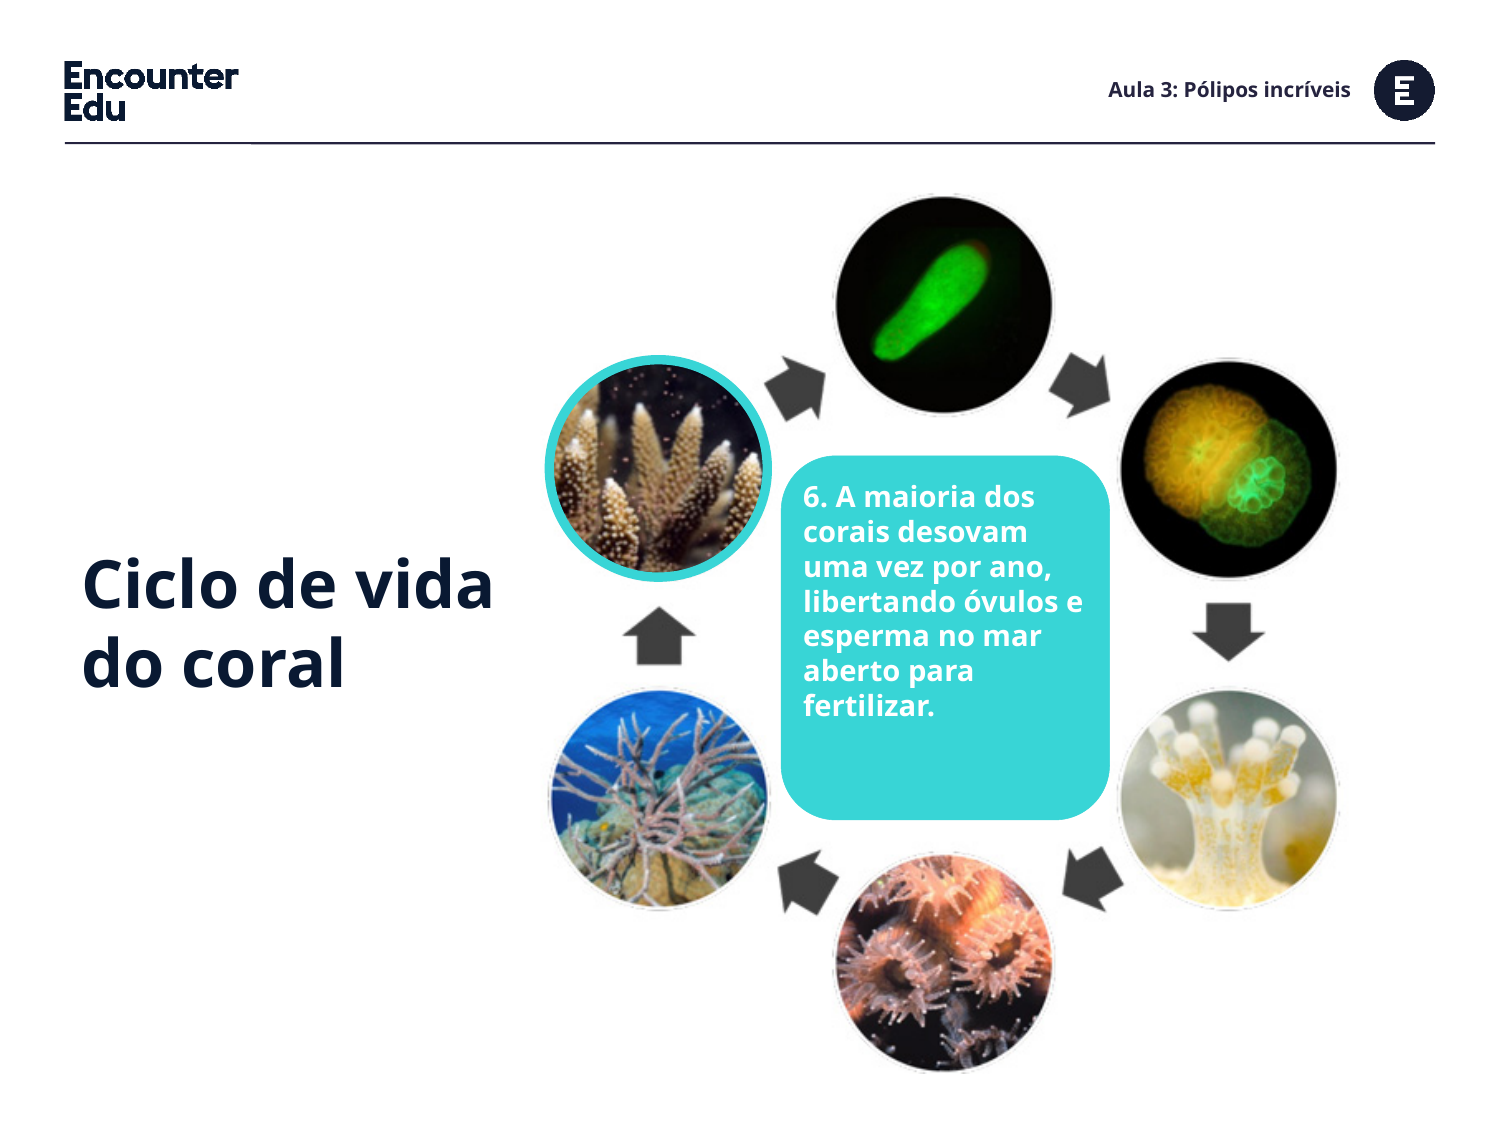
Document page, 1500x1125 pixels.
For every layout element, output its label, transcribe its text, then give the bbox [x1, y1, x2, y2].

text_box Ciclo de vida do coral [73, 533, 408, 709]
picture [1372, 58, 1436, 122]
picture [408, 192, 1477, 1075]
title Aula 3: Pólipos incríveis [749, 67, 1359, 114]
picture [60, 59, 243, 122]
